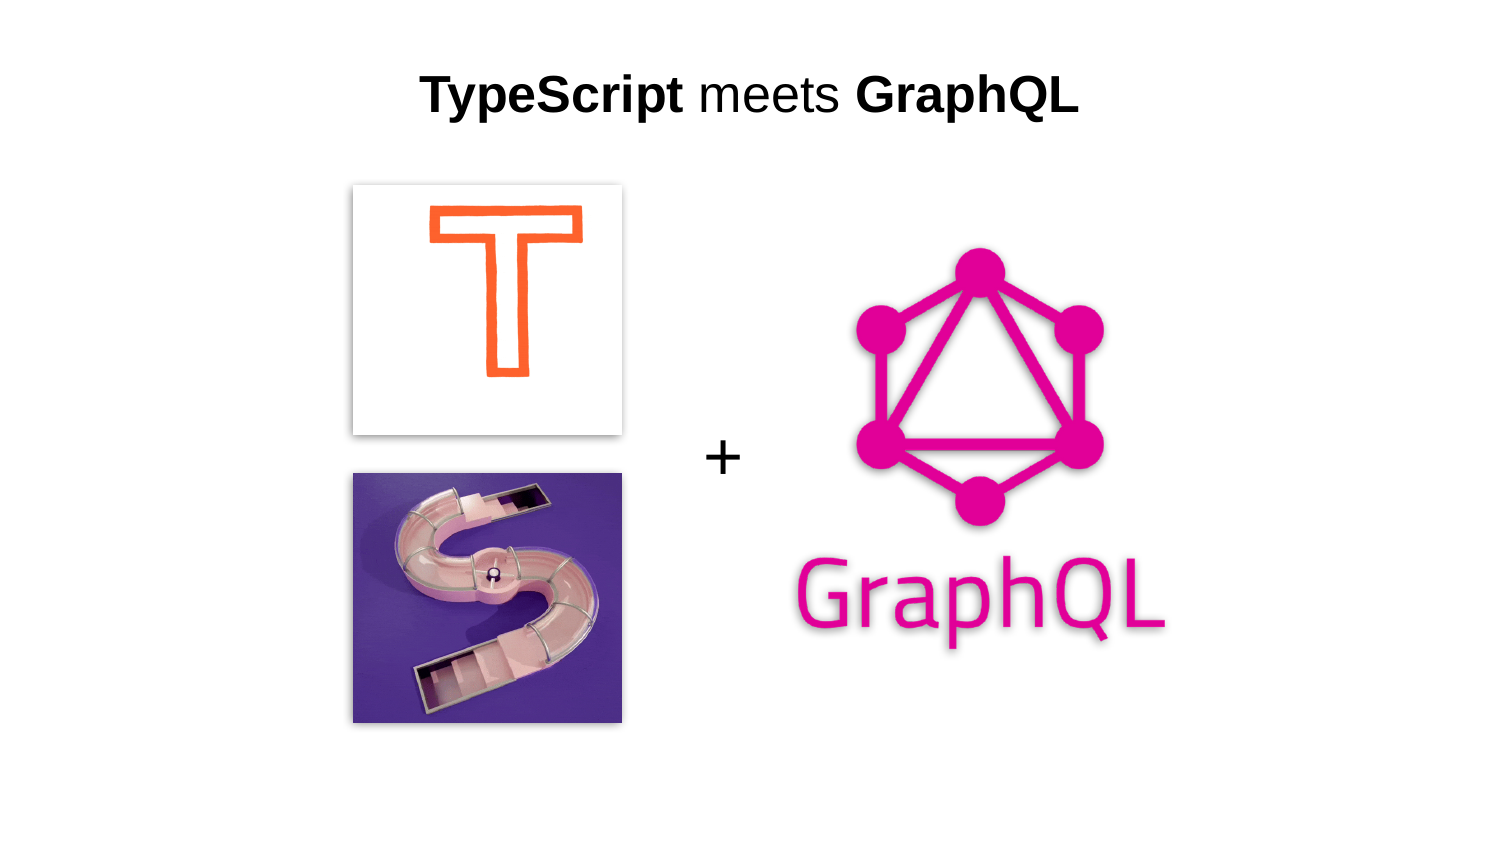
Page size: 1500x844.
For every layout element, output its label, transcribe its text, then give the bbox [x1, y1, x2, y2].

title TypeScript meets GraphQL [51, 1, 1449, 173]
picture [352, 185, 622, 435]
text_box + [675, 396, 766, 500]
picture [352, 473, 622, 723]
picture [771, 240, 1187, 656]
